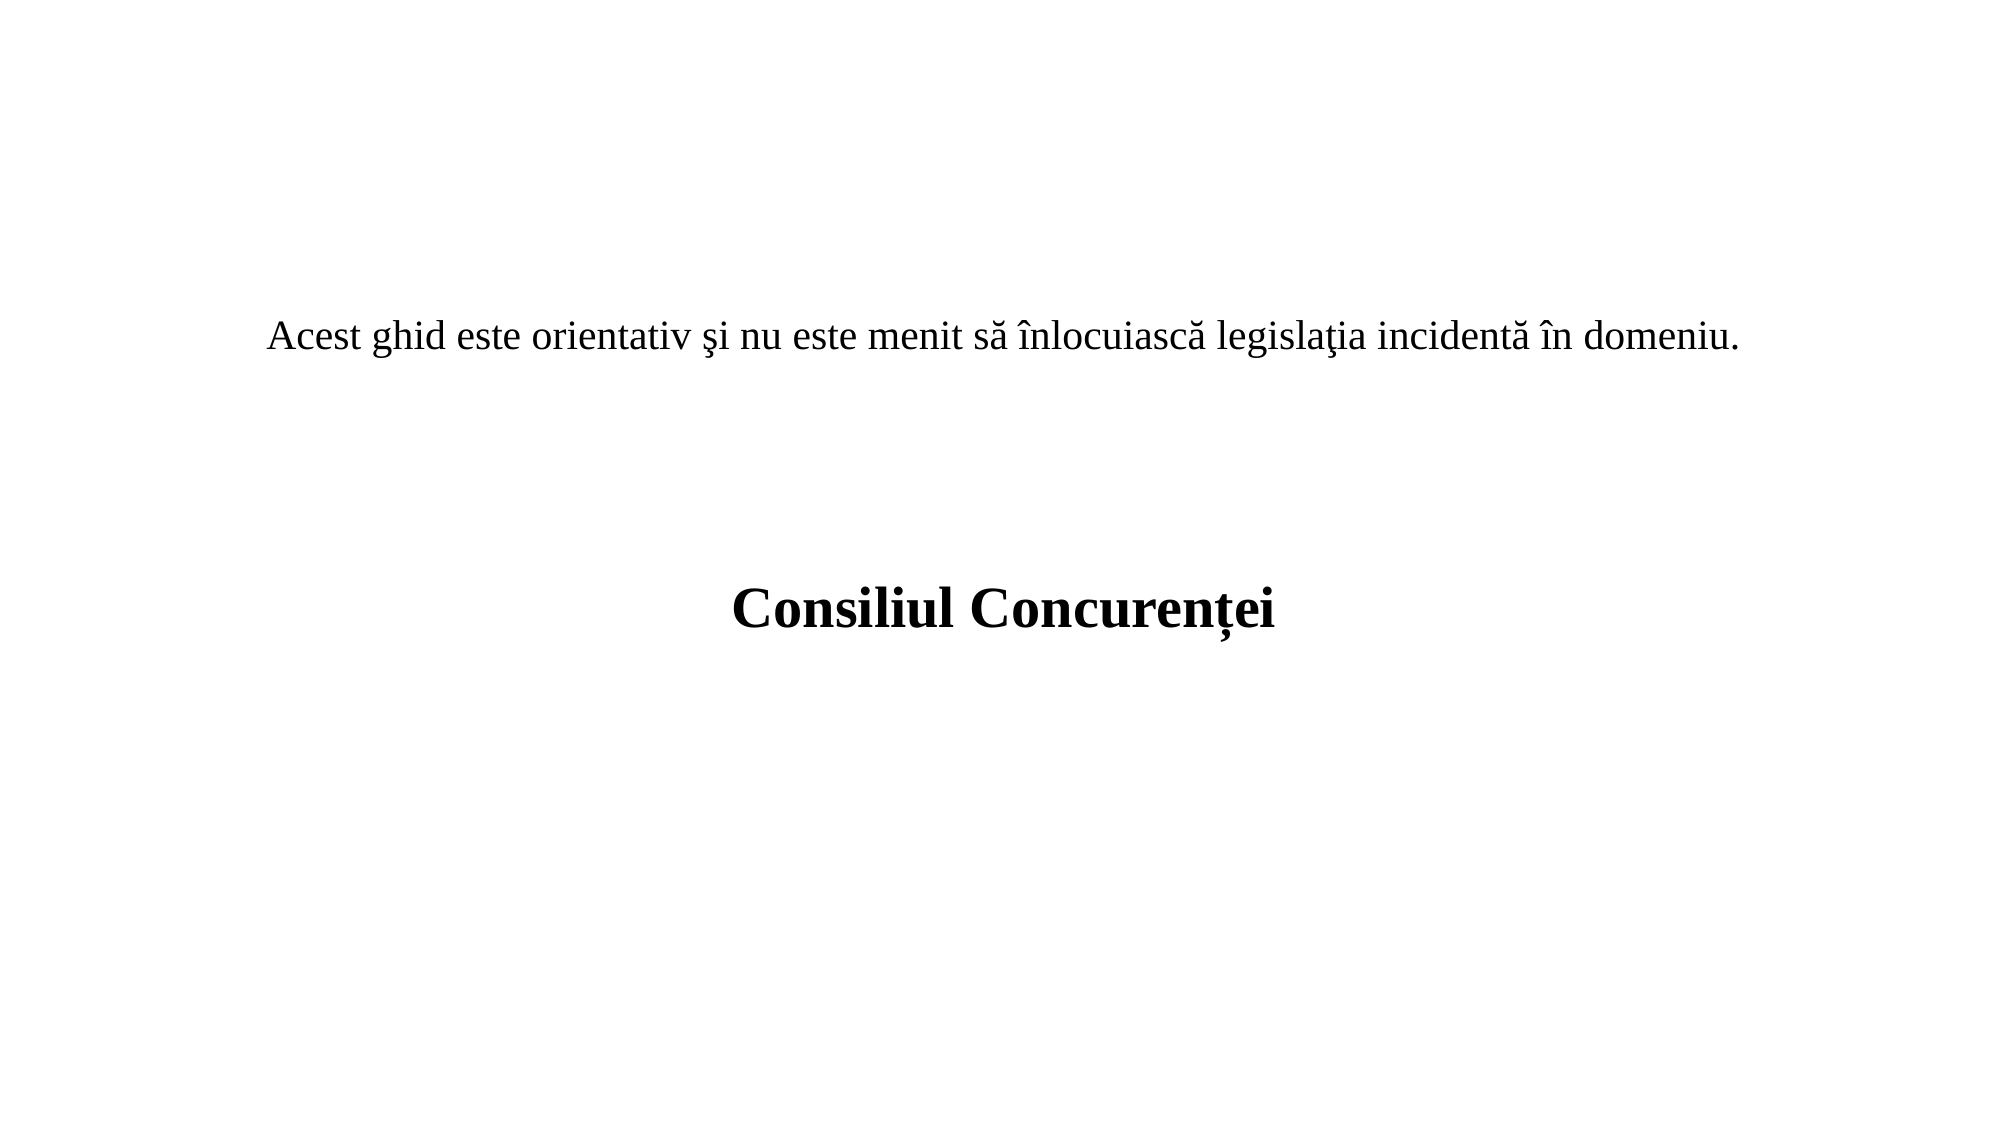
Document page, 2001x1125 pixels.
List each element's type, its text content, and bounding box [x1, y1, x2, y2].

subtitle Acest ghid este orientativ şi nu este menit să înlocuiască legislaţia incidentă în domeniu. Consiliul Concurenței [158, 305, 1849, 973]
